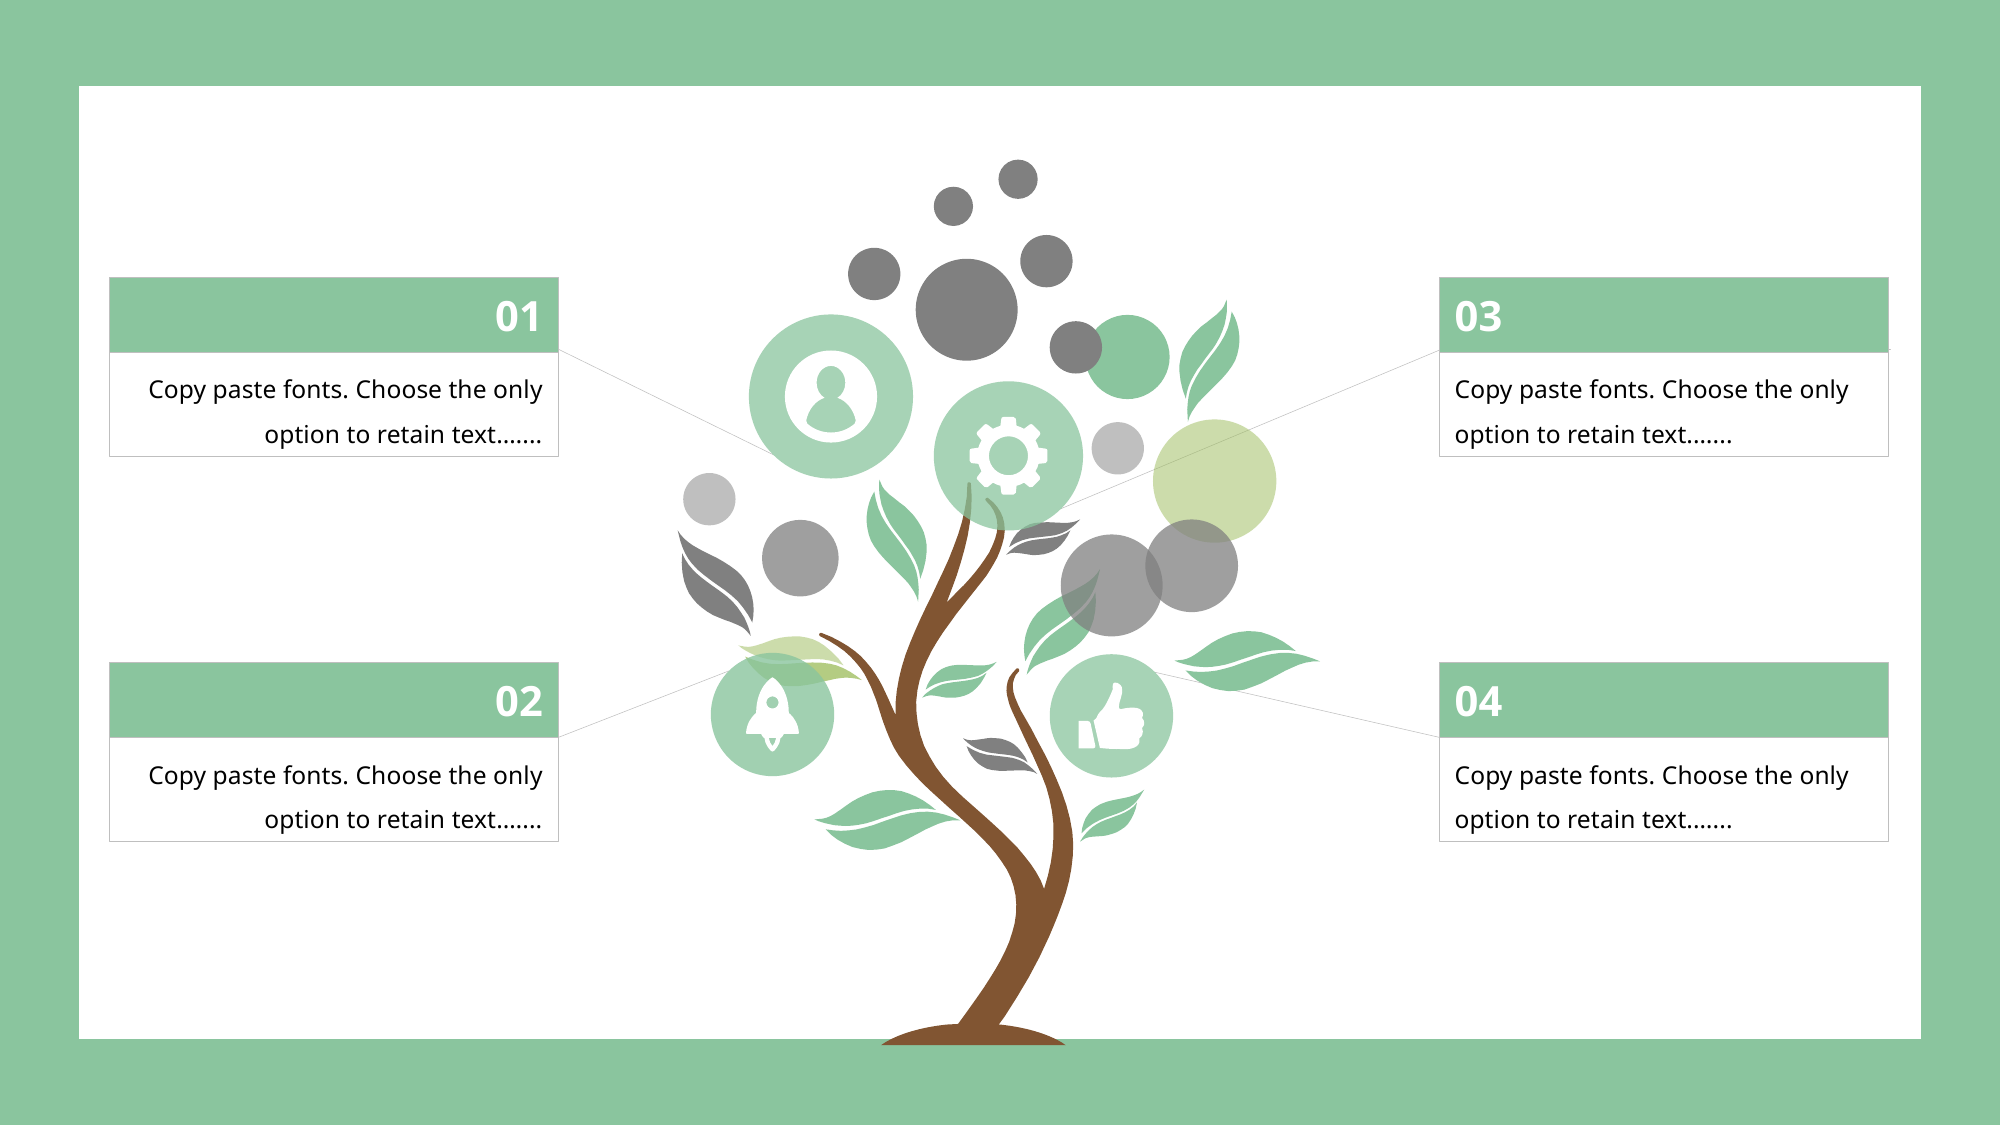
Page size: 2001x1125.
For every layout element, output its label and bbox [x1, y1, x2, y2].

text_box [1006, 519, 1081, 556]
text_box [762, 313, 915, 480]
text_box [109, 277, 559, 457]
text_box [1023, 569, 1101, 675]
text_box [1080, 789, 1145, 842]
text_box [761, 518, 840, 598]
text_box [710, 652, 835, 777]
text_box [1439, 662, 1889, 672]
text_box [818, 631, 832, 636]
text_box [1174, 672, 1889, 738]
text_box [866, 479, 927, 602]
text_box [677, 530, 754, 636]
text_box [922, 661, 997, 698]
text_box [1439, 277, 1889, 457]
text_box [1061, 349, 1442, 509]
text_box [997, 158, 1039, 200]
text_box [109, 670, 710, 738]
text_box [1005, 667, 1037, 737]
text_box [559, 349, 773, 455]
text_box [1439, 738, 1889, 842]
text_box [783, 349, 879, 444]
text_box [1144, 518, 1240, 614]
text_box [738, 636, 862, 687]
text_box [109, 662, 559, 670]
text_box [932, 185, 975, 228]
text_box [847, 246, 902, 302]
text_box [914, 257, 1019, 362]
text_box [968, 415, 1049, 496]
text_box [1095, 313, 1170, 349]
text_box [86, 94, 1913, 1031]
text_box [109, 738, 559, 842]
text_box [1049, 654, 1174, 778]
text_box [1158, 509, 1271, 541]
text_box [877, 739, 1075, 1047]
text_box [814, 789, 961, 850]
text_box [862, 517, 1006, 789]
text_box [1174, 631, 1321, 692]
text_box [932, 380, 1063, 532]
text_box [1062, 533, 1161, 638]
text_box [1179, 299, 1240, 422]
text_box [962, 737, 1038, 774]
text_box [1048, 320, 1104, 371]
text_box [1019, 233, 1074, 289]
text_box [682, 471, 737, 527]
